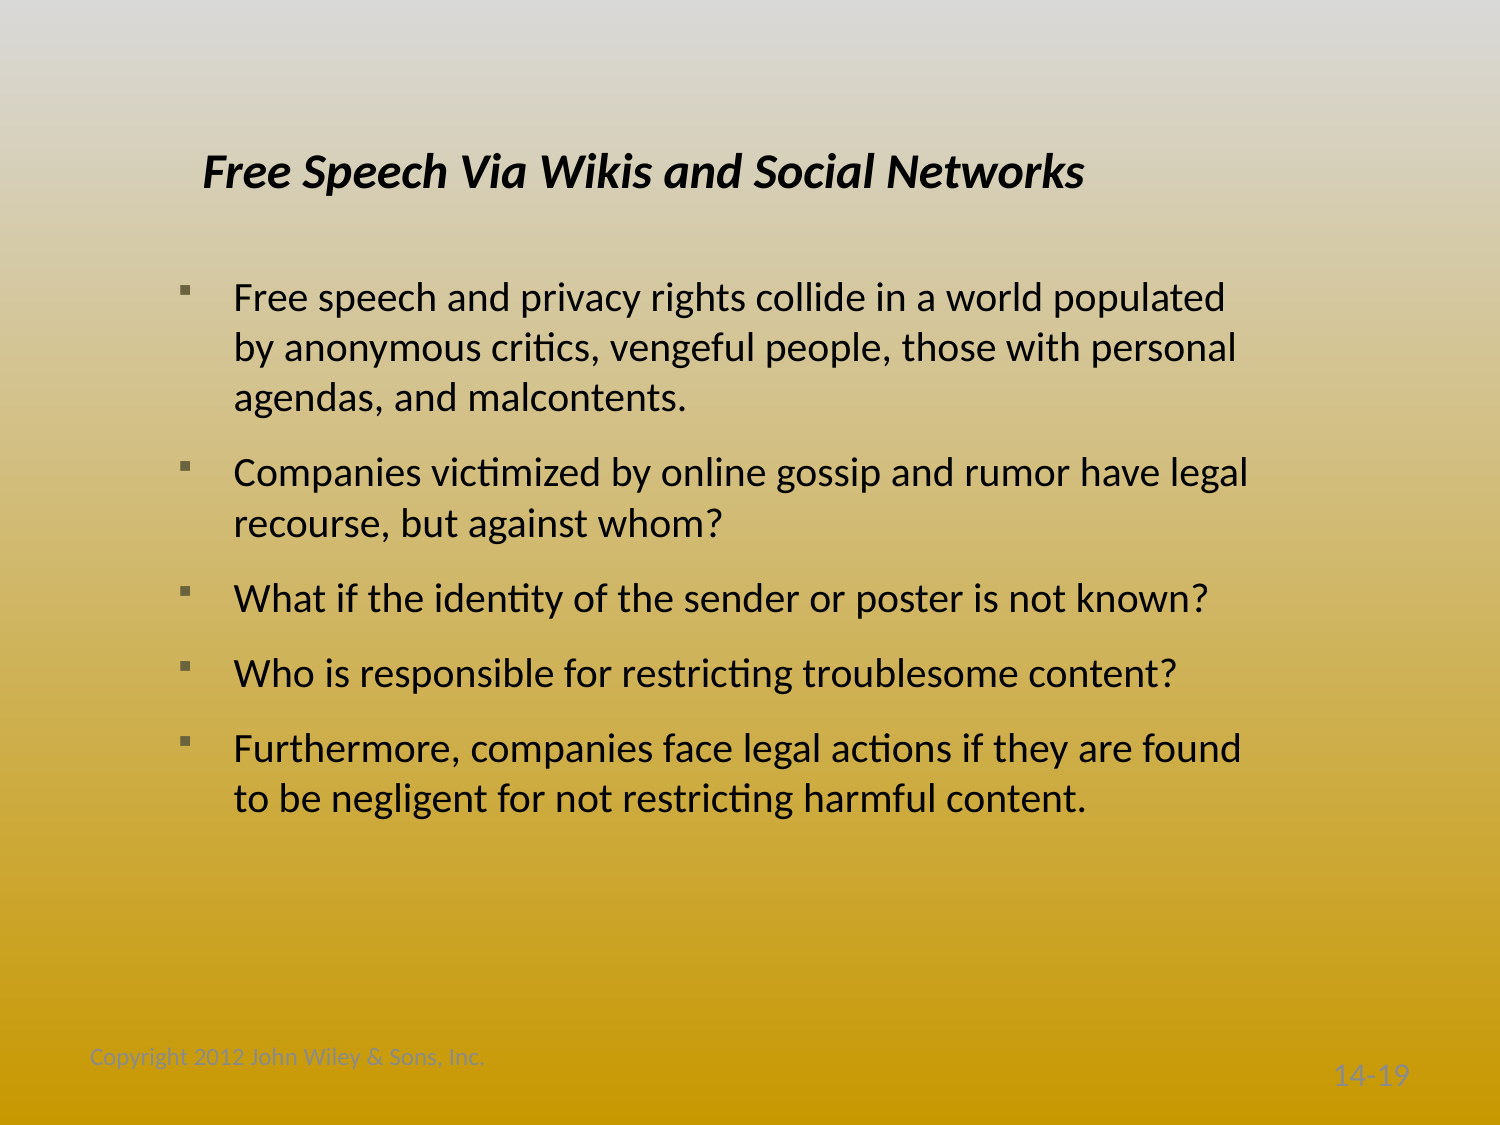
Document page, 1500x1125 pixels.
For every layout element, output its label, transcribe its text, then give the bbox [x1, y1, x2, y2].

footer Copyright 2012 John Wiley & Sons, Inc. [75, 1025, 550, 1085]
slide_number 14-19 [1074, 1042, 1425, 1103]
title Free Speech Via Wikis and Social Networks [187, 75, 1438, 263]
list Free speech and privacy rights collide in a world populated by anonymous critics, vengeful people, those with personal agendas, and malcontents. Companies victimized by online gossip and rumor have legal recourse, but against whom? What if the identity of the sender or poster is not known? Who is responsible for restricting troublesome content? Furthermore, companies face legal actions if they are found to be negligent for not restricting harmful content. [162, 262, 1288, 950]
